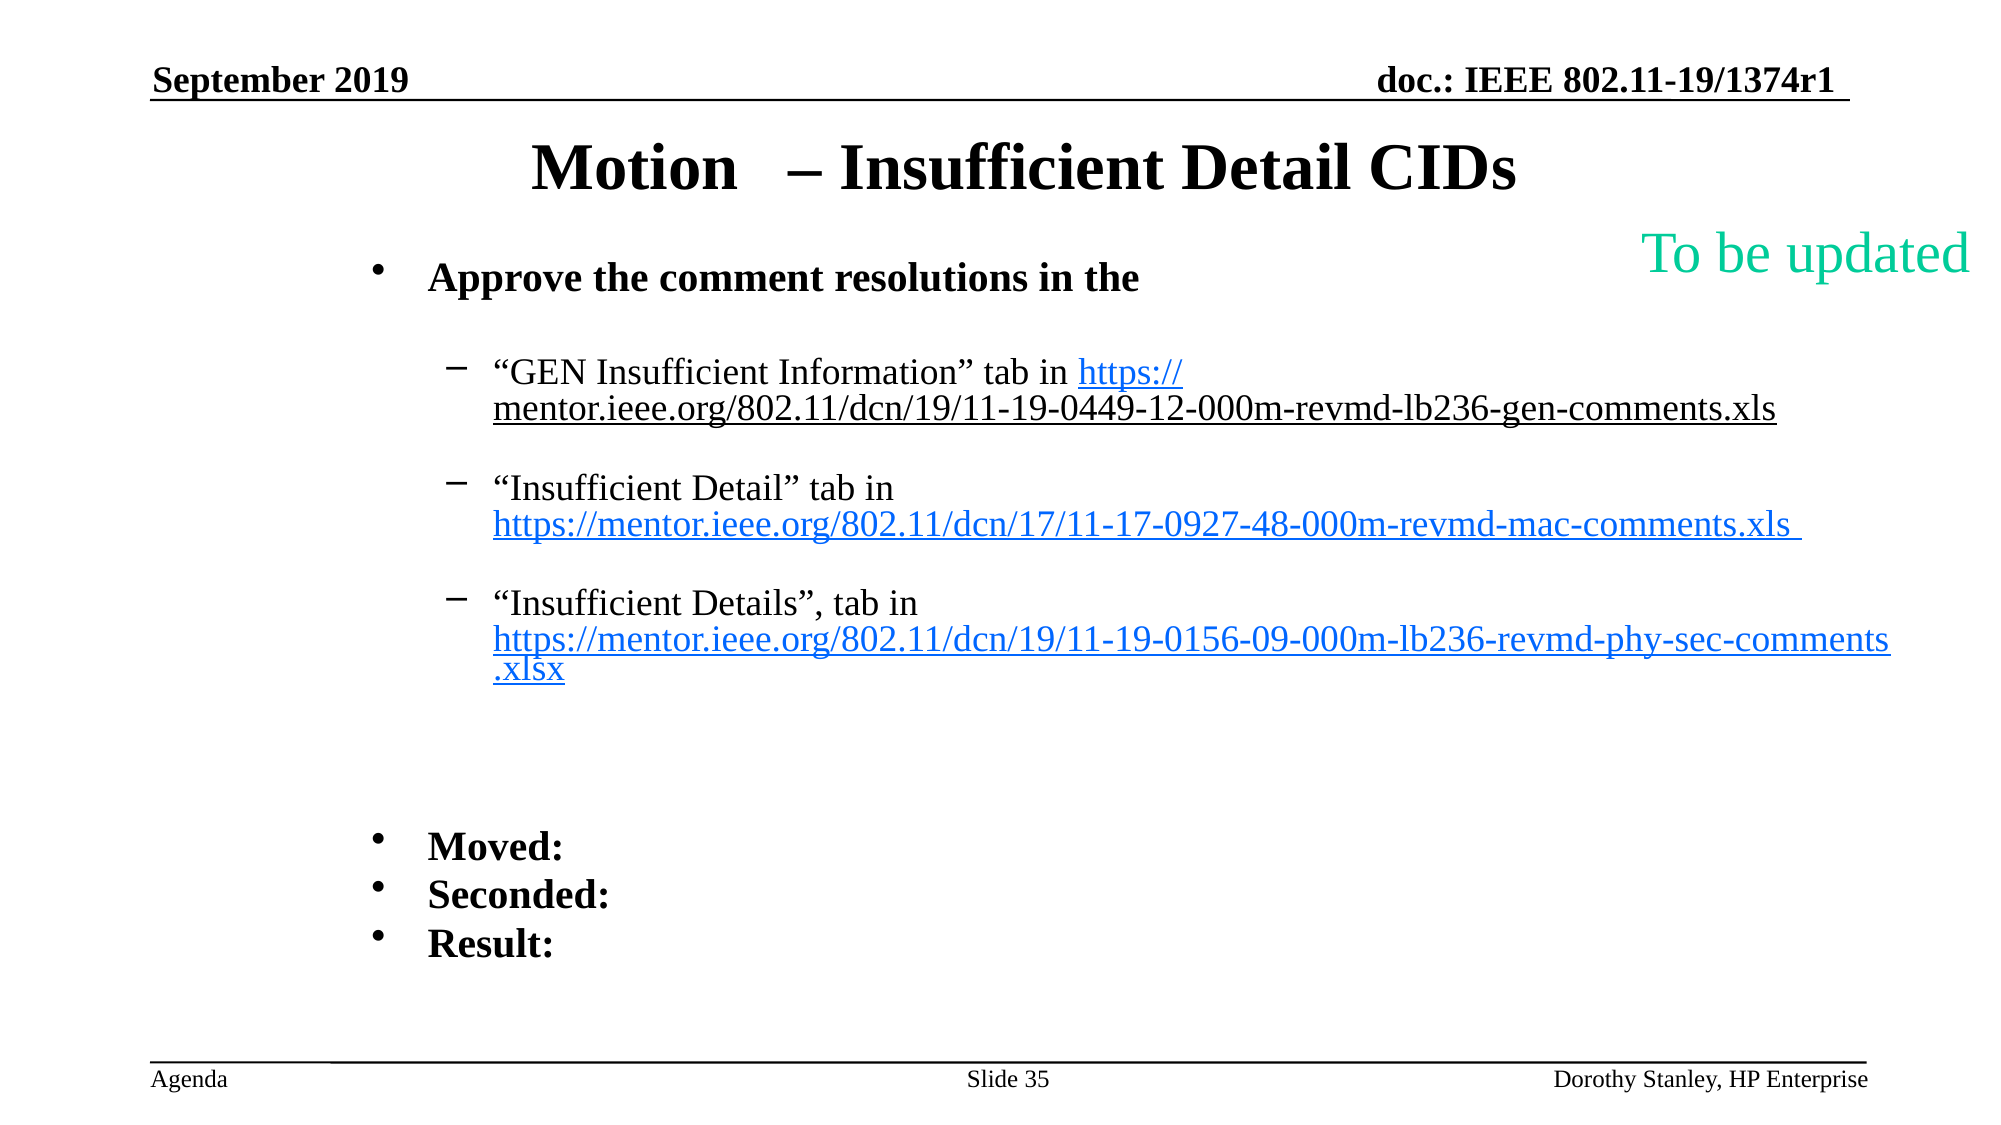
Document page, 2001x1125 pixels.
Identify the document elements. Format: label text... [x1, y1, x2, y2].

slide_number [152, 54, 567, 100]
title Motion – Insufficient Detail CIDs [200, 75, 1850, 250]
text_box To be updated [1626, 206, 1987, 292]
list Approve the comment resolutions in the “GEN Insufficient Information” tab in https://mentor.ieee.org/802.11/dcn/19/11-19-0449-12-000m-revmd-lb236-gen-comments.xls “Insufficient Detail” tab in https://mentor.ieee.org/802.11/dcn/17/11-17-0927-48-000m-revmd-mac-comments.xls “Insufficient Details”, tab in https://mentor.ieee.org/802.11/dcn/19/11-19-0156-09-000m-lb236-revmd-phy-sec-comments.xlsx Moved: Seconded: Result: [356, 251, 1911, 1002]
slide_number Slide 35 [966, 1062, 1051, 1093]
footer Dorothy Stanley, HP Enterprise [1549, 1062, 1869, 1093]
